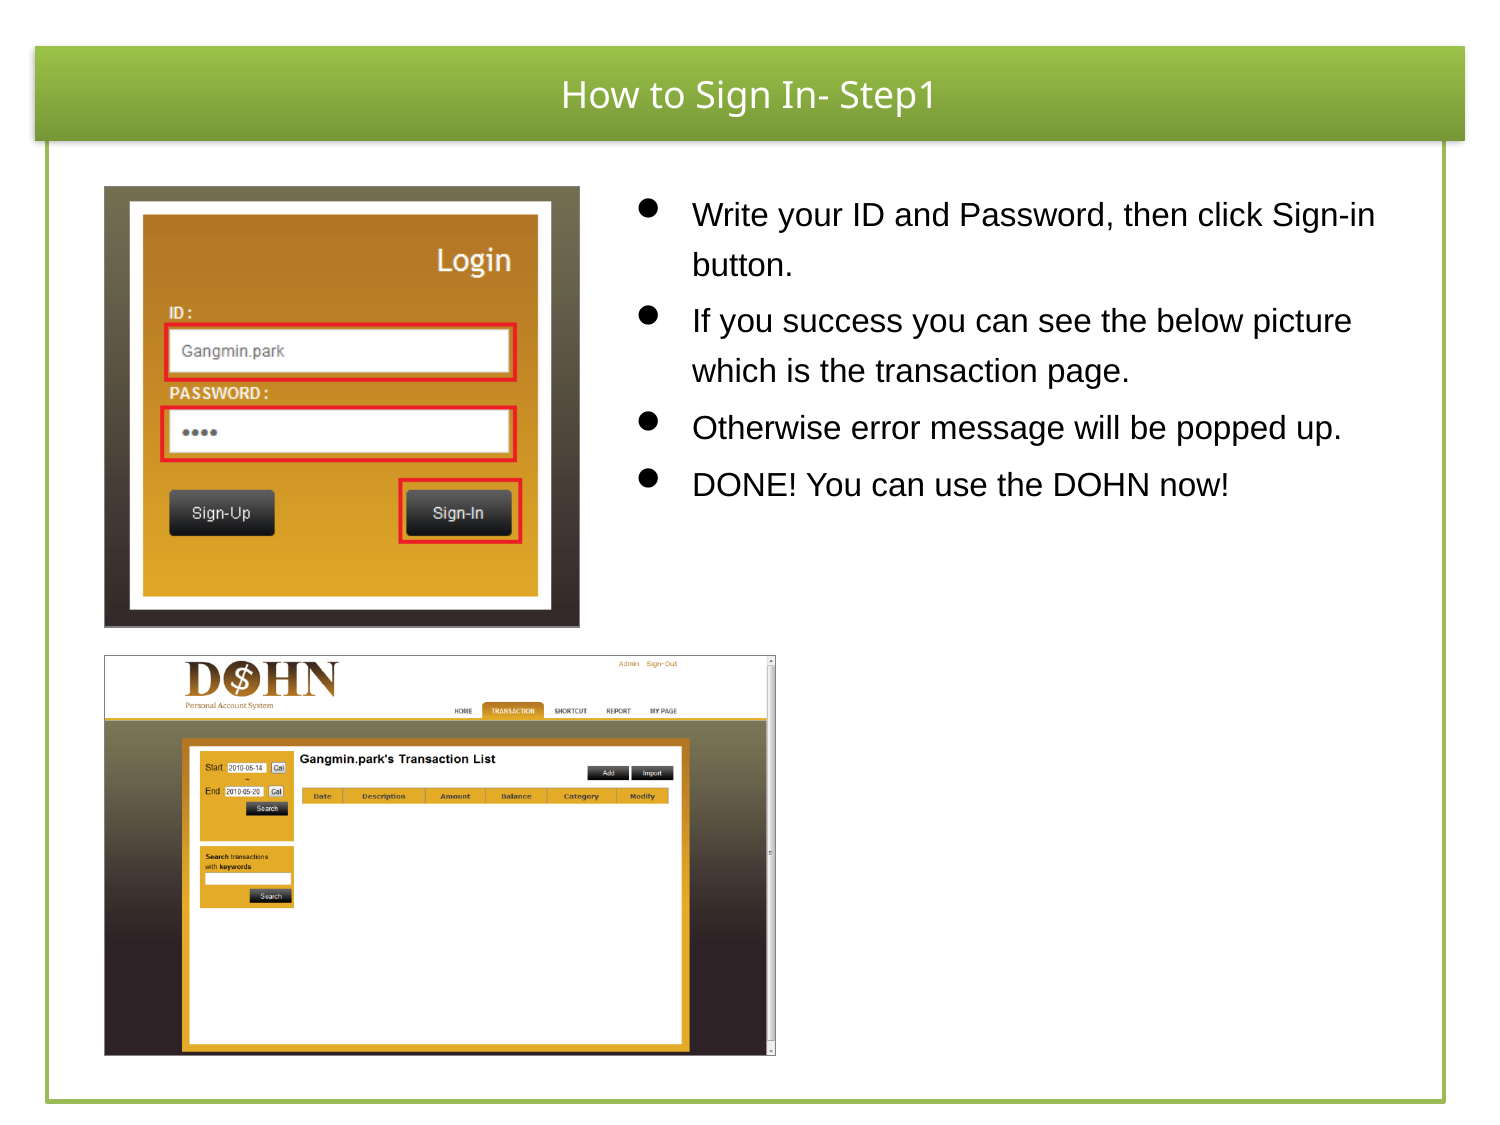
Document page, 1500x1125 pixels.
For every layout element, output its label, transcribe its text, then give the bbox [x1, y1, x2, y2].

text_box [45, 149, 1446, 1104]
text_box How to Sign In- Step1 [35, 46, 1465, 141]
picture [105, 656, 775, 1055]
picture [105, 187, 579, 627]
text_box Write your ID and Password, then click Sign-in button. If you success you can see the below picture which is the transaction page. Otherwise error message will be popped up. DONE! You can use the DOHN now! [621, 175, 1407, 551]
